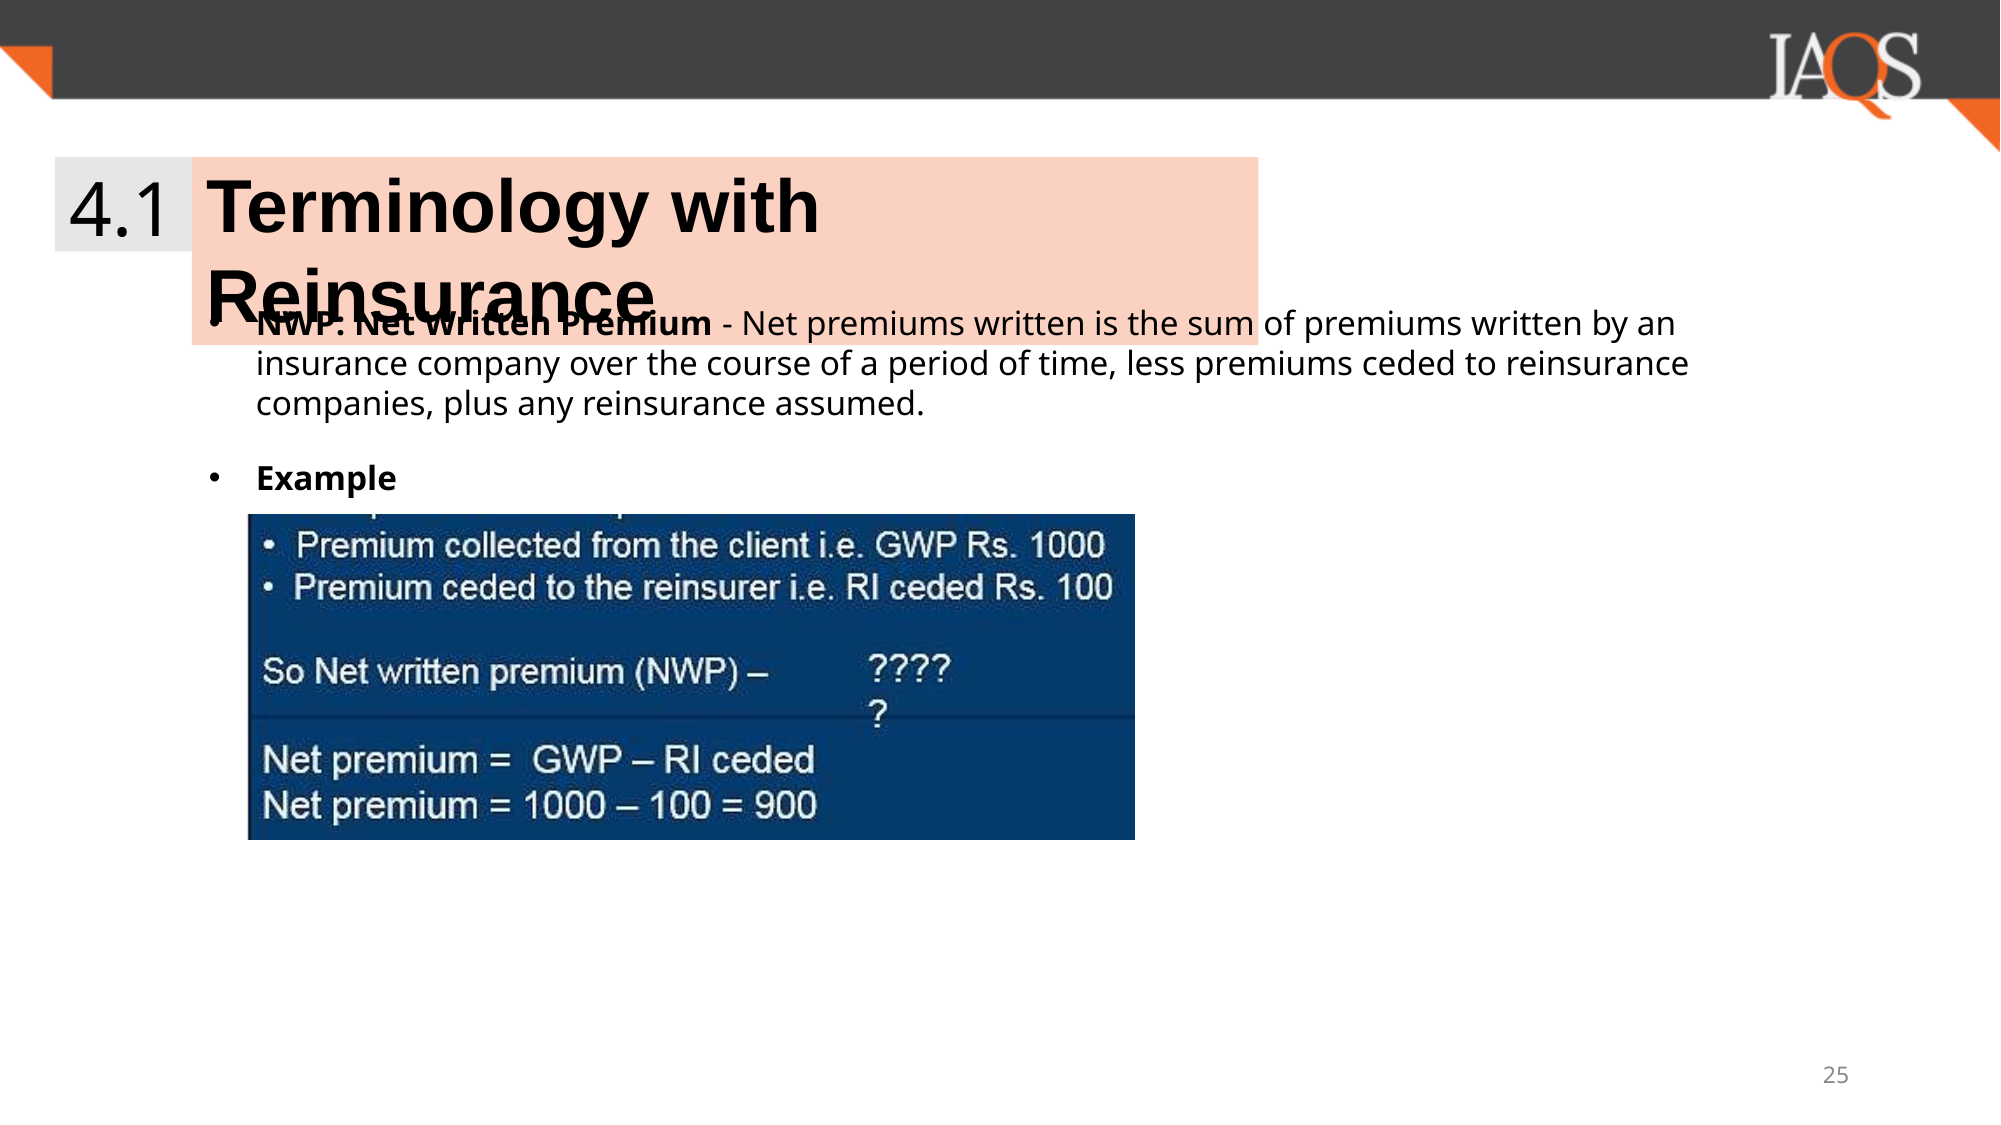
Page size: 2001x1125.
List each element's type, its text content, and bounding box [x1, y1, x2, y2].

slide_number ‹#› [1820, 1057, 1857, 1125]
text_box 4.1 [54, 156, 192, 252]
text_box NWP: Net Written Premium - Net premiums written is the sum of premiums written by an insurance company over the course of a period of time, less premiums ceded to reinsurance companies, plus any reinsurance assumed. Example [206, 299, 1767, 498]
picture [0, 0, 2000, 152]
picture [245, 514, 1136, 840]
title Terminology with Reinsurance [191, 157, 1259, 346]
